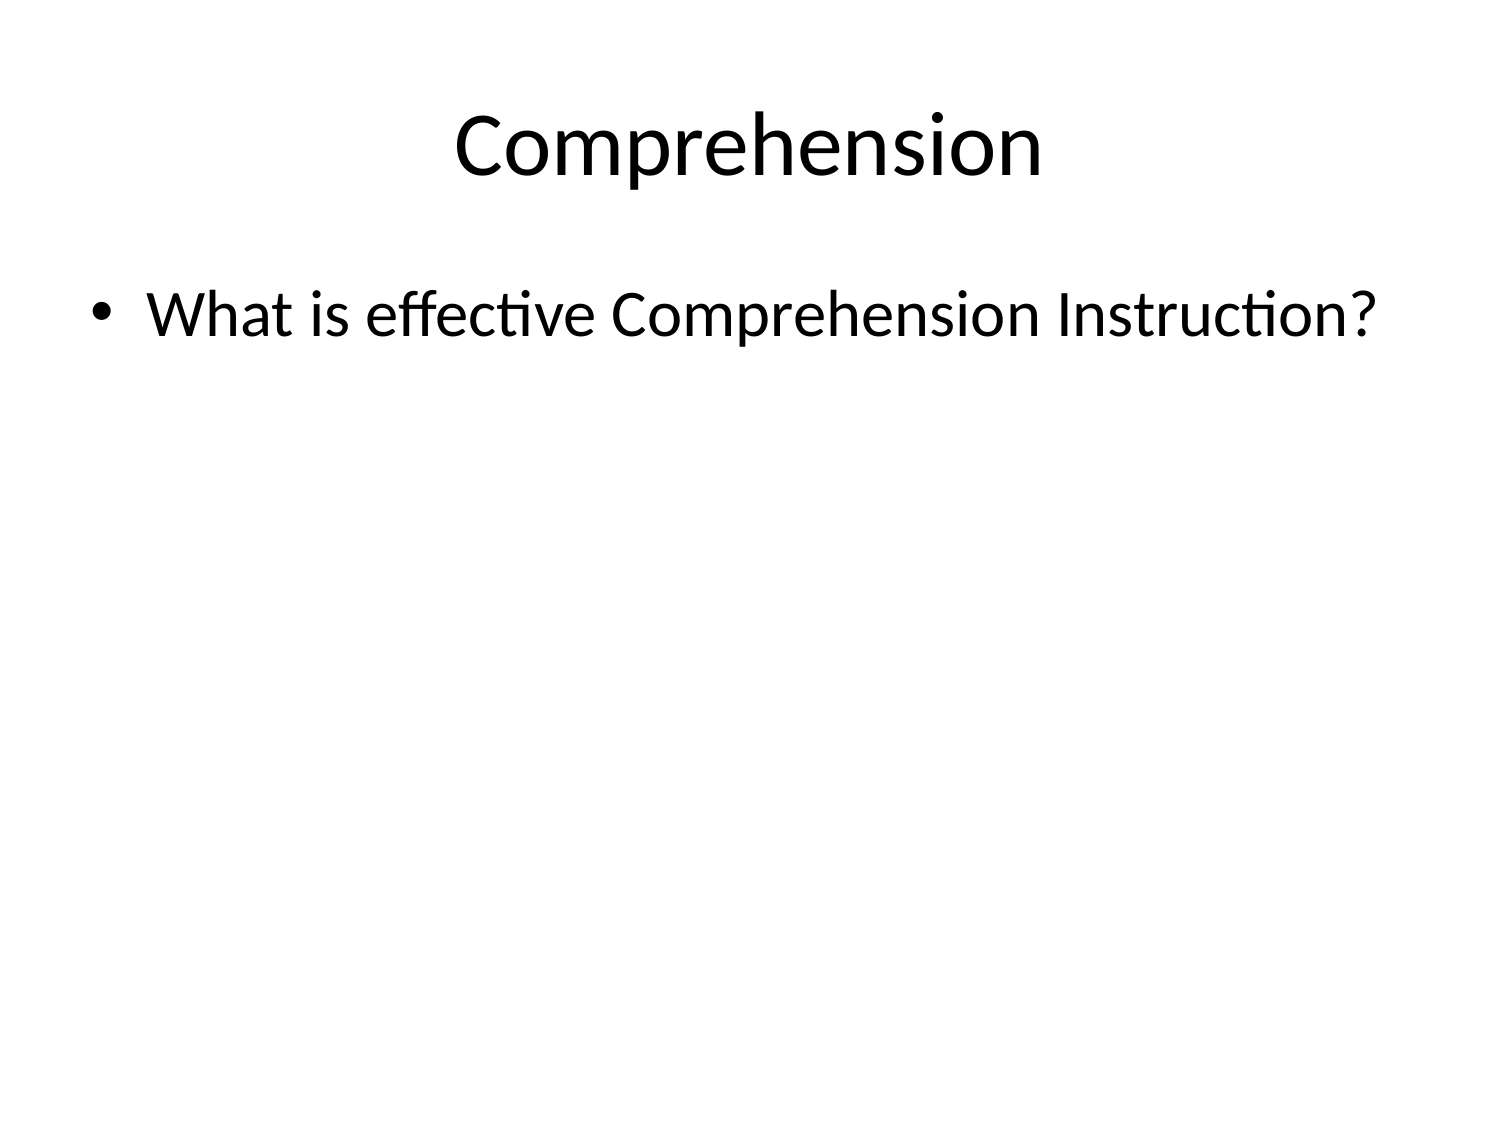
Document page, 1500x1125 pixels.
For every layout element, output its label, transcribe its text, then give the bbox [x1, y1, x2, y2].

list What is effective Comprehension Instruction? [75, 262, 1425, 1005]
title Comprehension [75, 45, 1425, 233]
